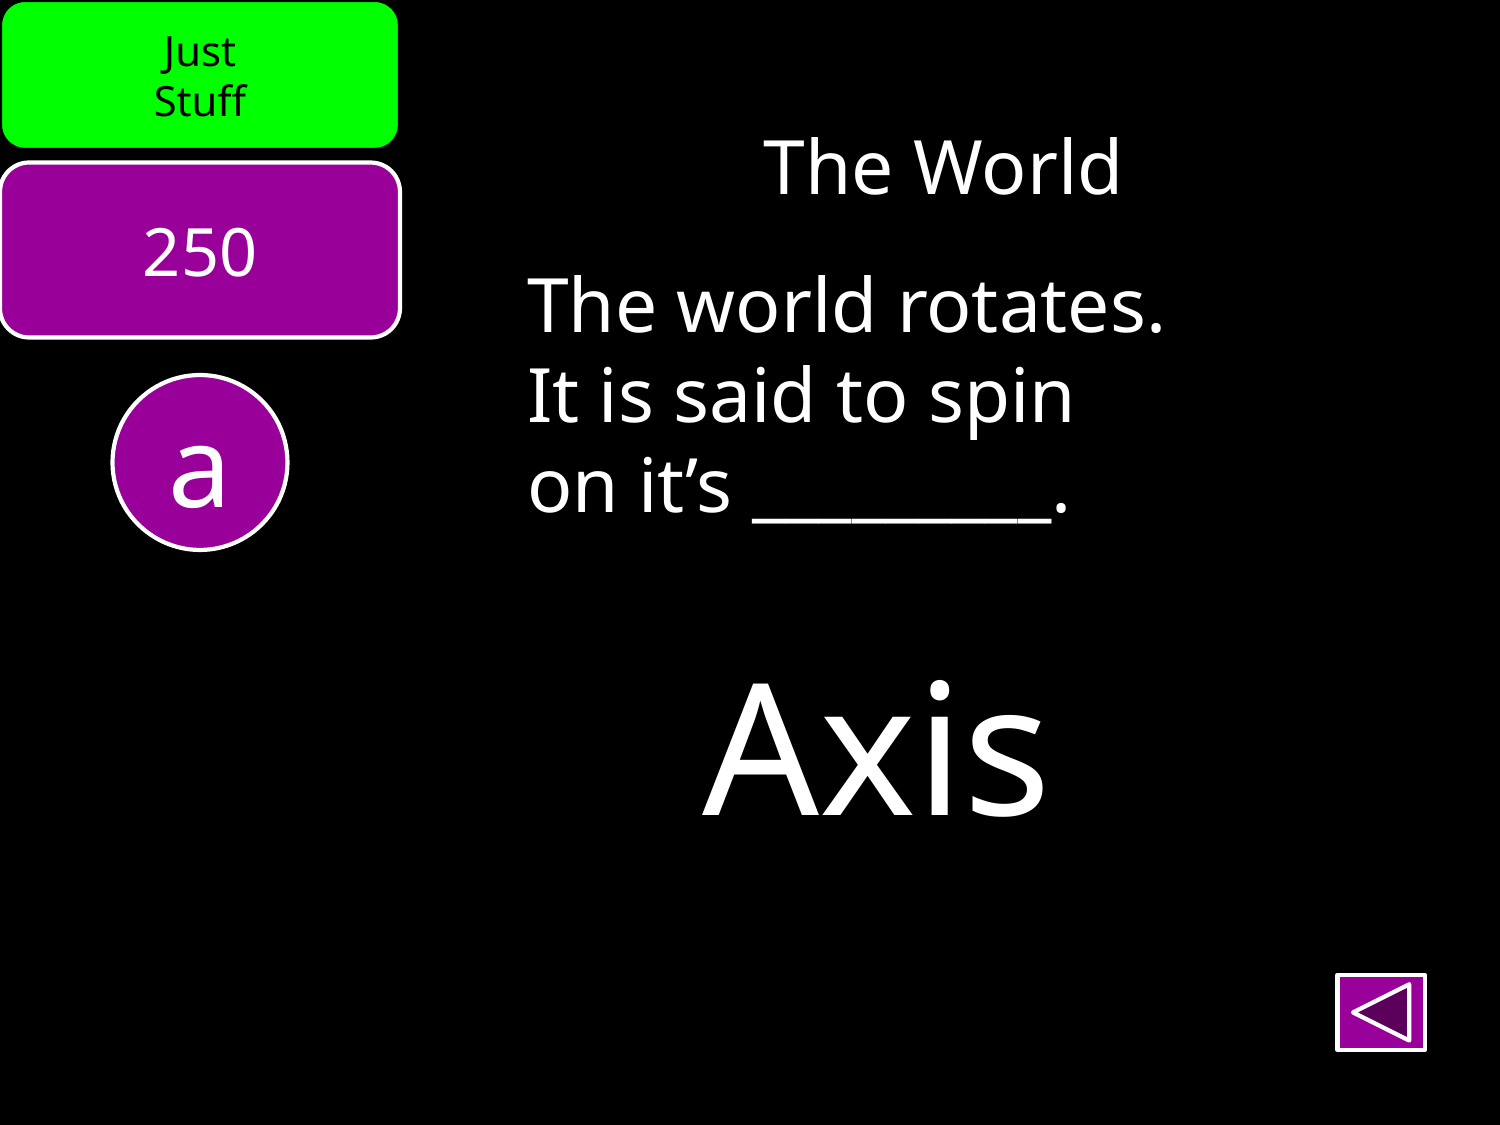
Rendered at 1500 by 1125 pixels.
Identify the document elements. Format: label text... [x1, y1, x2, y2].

text_box Axis [687, 624, 1163, 860]
text_box Just Stuff [0, 0, 403, 153]
text_box a [110, 372, 290, 553]
text_box The world rotates. It is said to spin on it’s _________. [512, 249, 1413, 535]
text_box 250 [0, 160, 403, 340]
text_box [1335, 973, 1427, 1052]
text_box The World [749, 112, 1139, 218]
